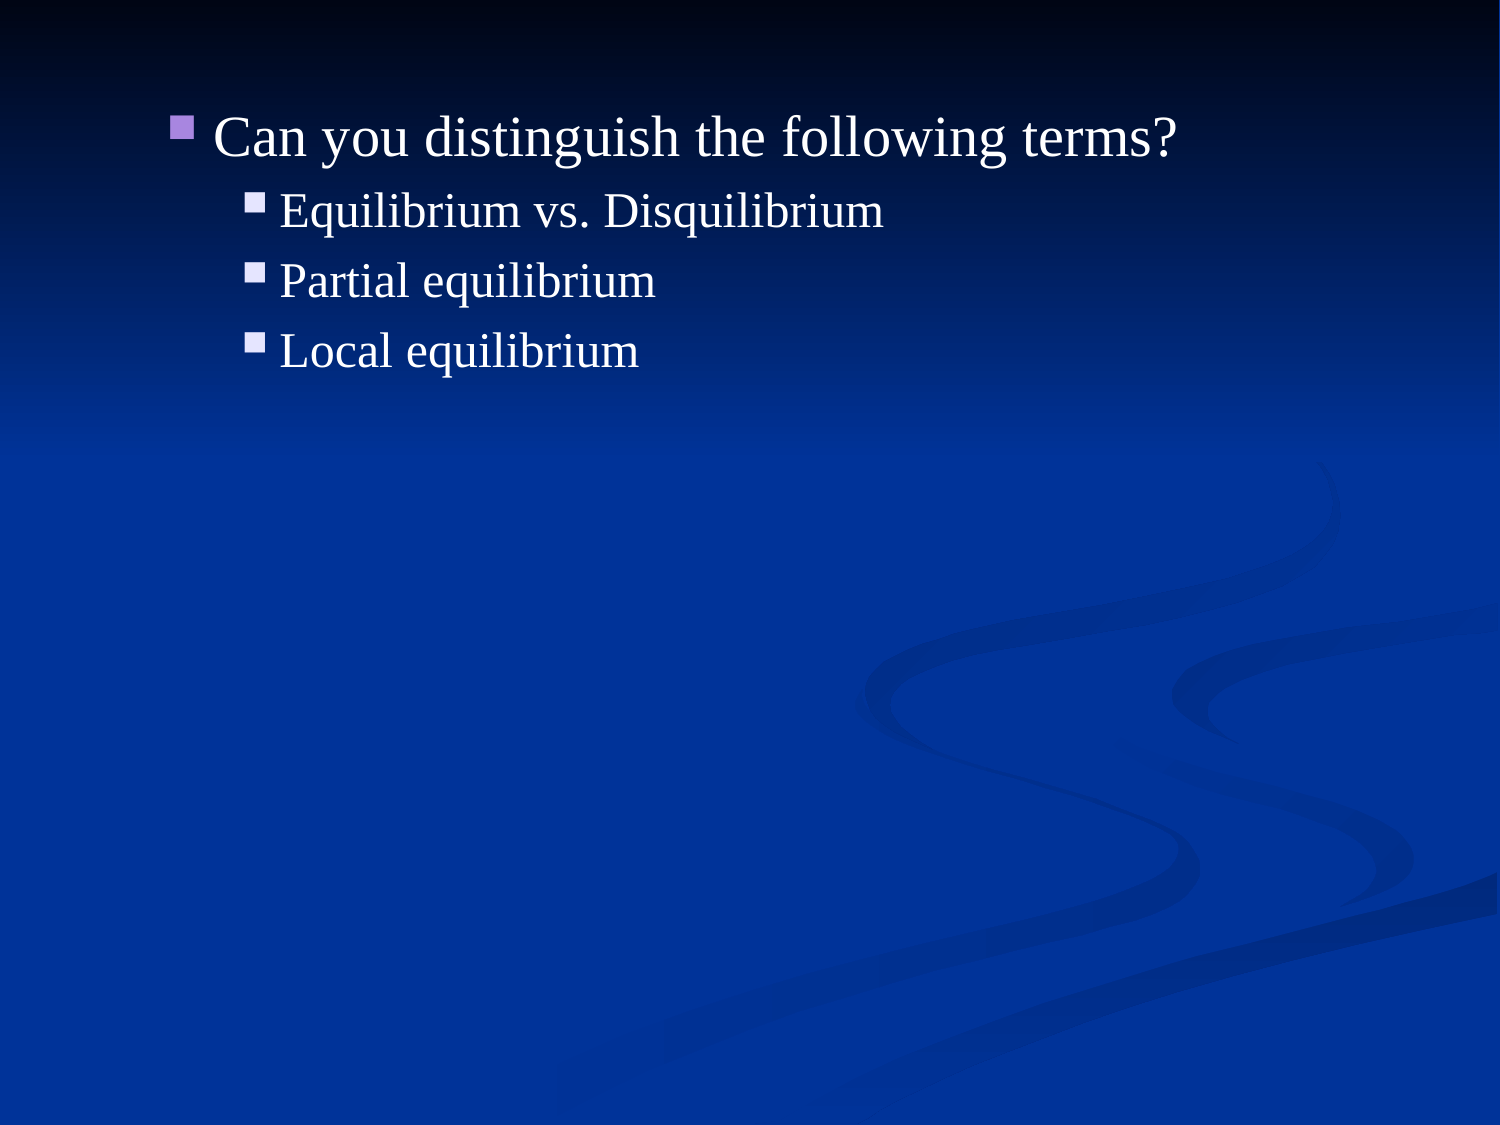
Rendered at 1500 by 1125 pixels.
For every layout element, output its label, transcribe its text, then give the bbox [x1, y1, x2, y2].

list Can you distinguish the following terms? Equilibrium vs. Disquilibrium Partial equilibrium Local equilibrium [76, 89, 1428, 1036]
